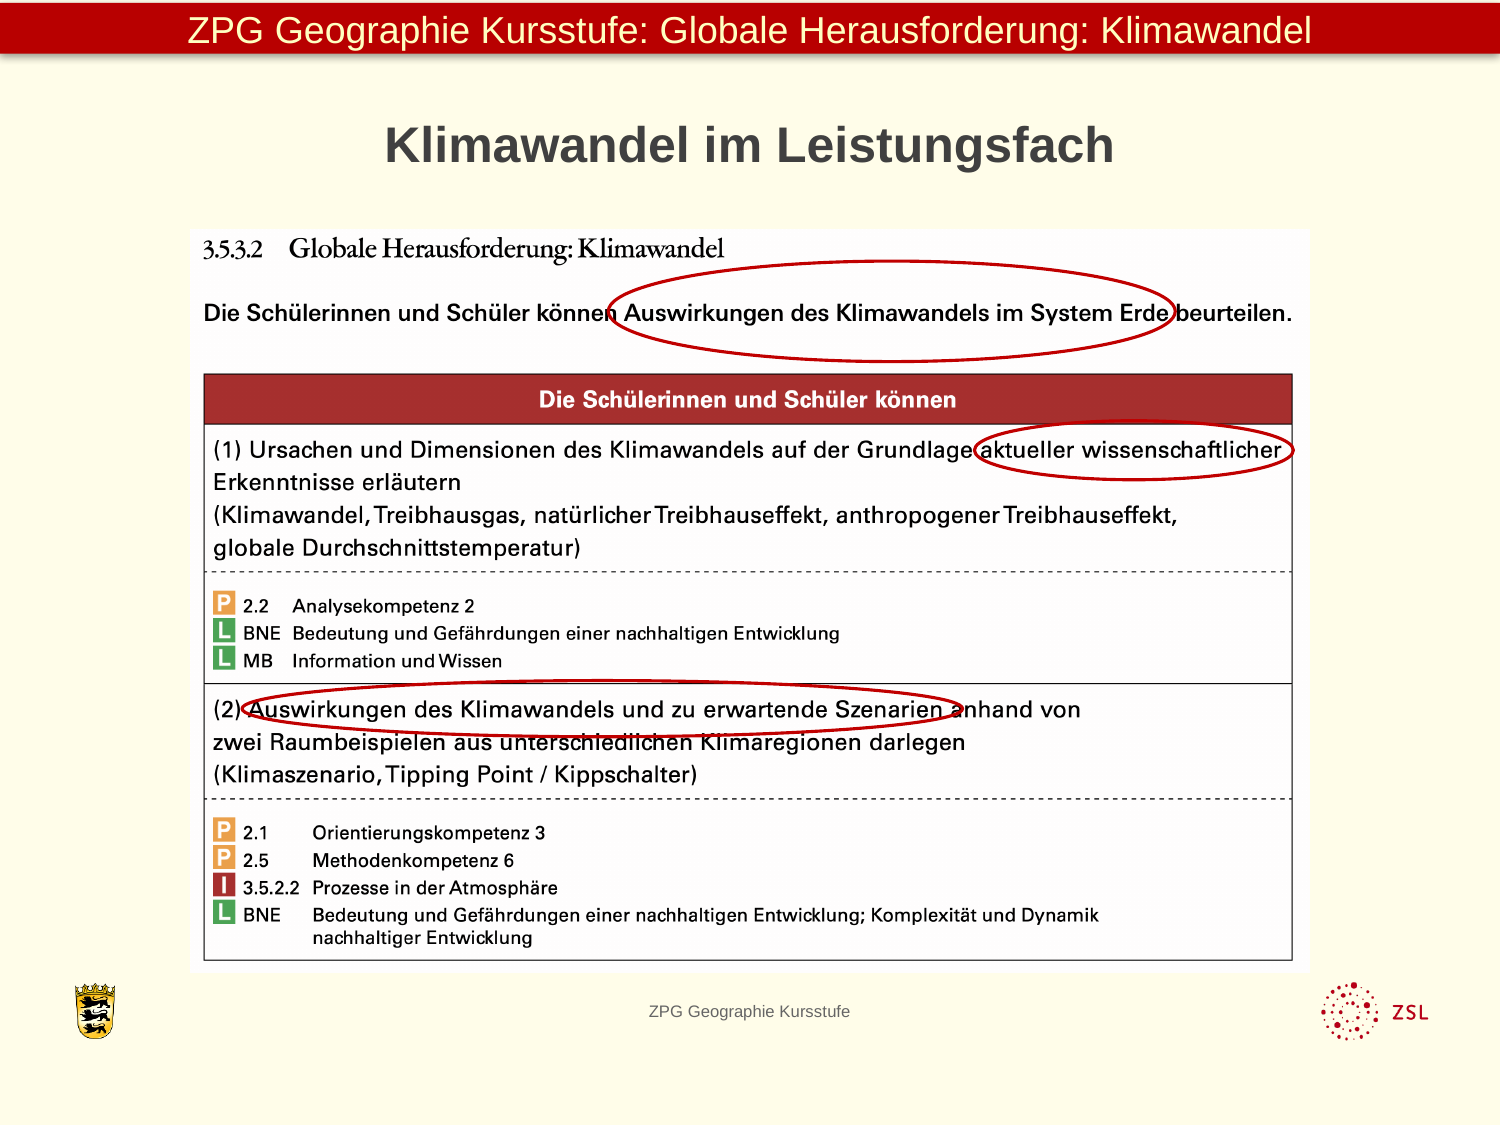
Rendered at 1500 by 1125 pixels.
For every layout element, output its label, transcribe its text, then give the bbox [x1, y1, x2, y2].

title Klimawandel im Leistungsfach [8, 54, 1492, 230]
picture [73, 981, 117, 1041]
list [189, 229, 1311, 973]
picture [1320, 981, 1429, 1041]
